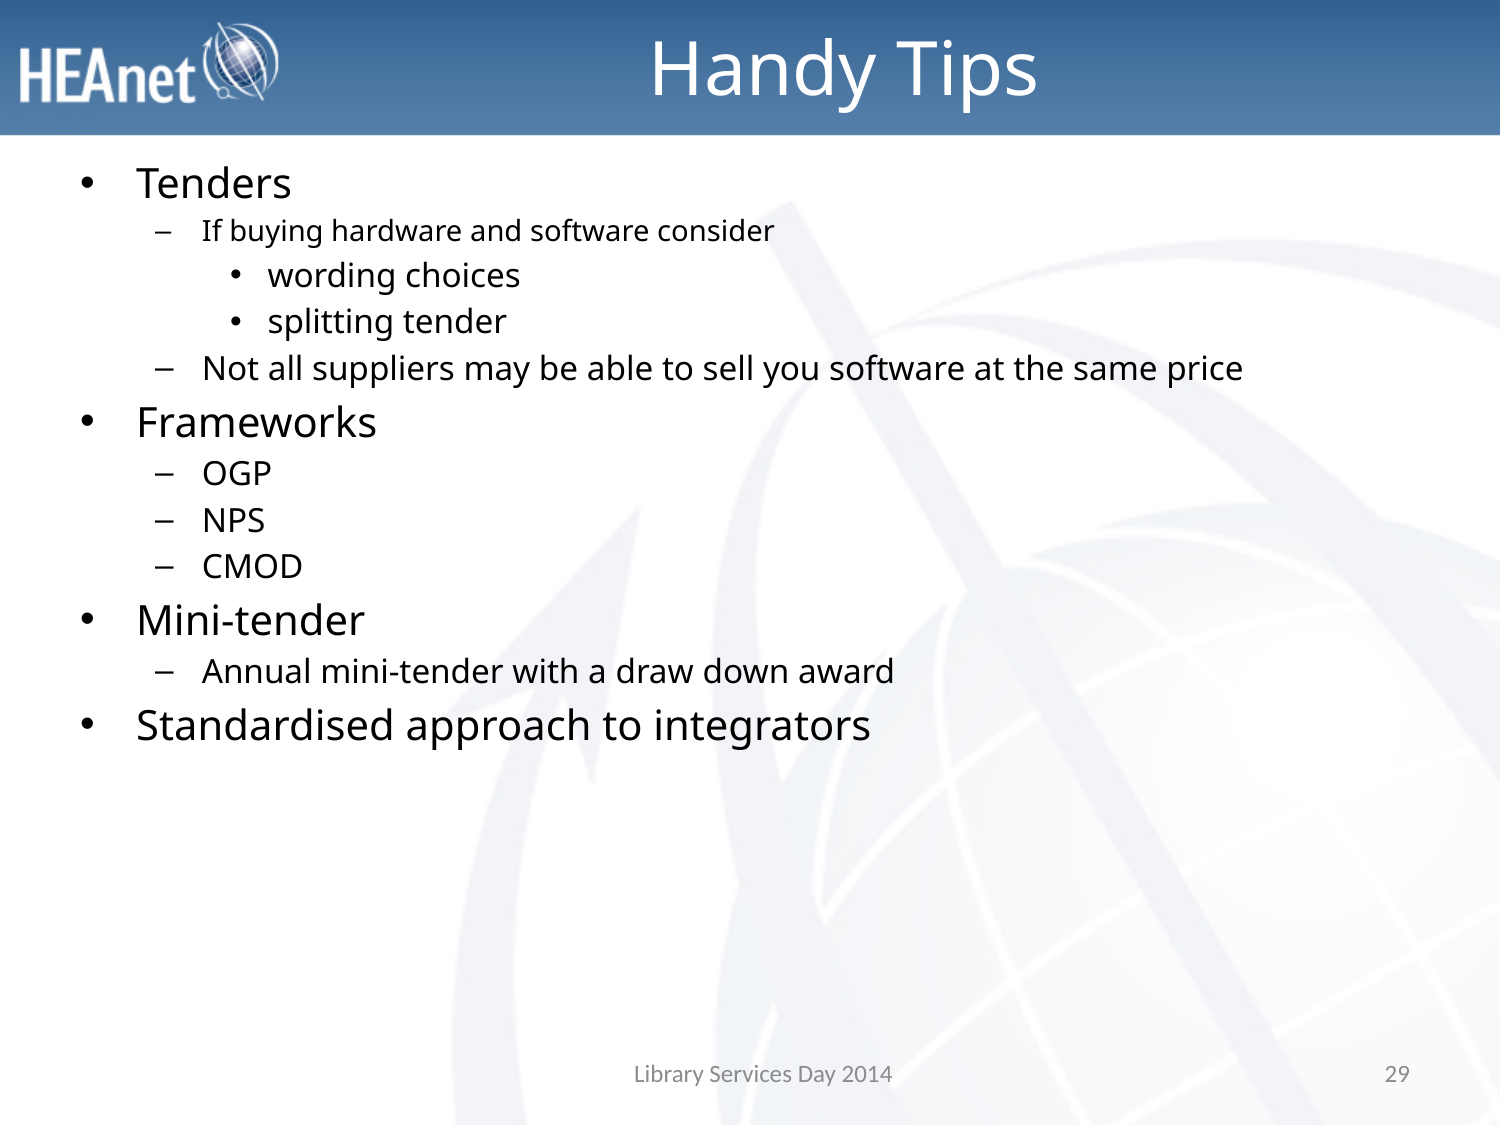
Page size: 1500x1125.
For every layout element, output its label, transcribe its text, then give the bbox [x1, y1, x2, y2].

picture [0, 0, 1500, 1125]
list Tenders If buying hardware and software consider wording choices splitting tender Not all suppliers may be able to sell you software at the same price Frameworks OGP NPS CMOD Mini-tender Annual mini-tender with a draw down award Standardised approach to integrators [64, 149, 1415, 1047]
footer Library Services Day 2014 [454, 1042, 1073, 1103]
slide_number 29 [1074, 1042, 1425, 1103]
title Handy Tips [312, 0, 1376, 149]
